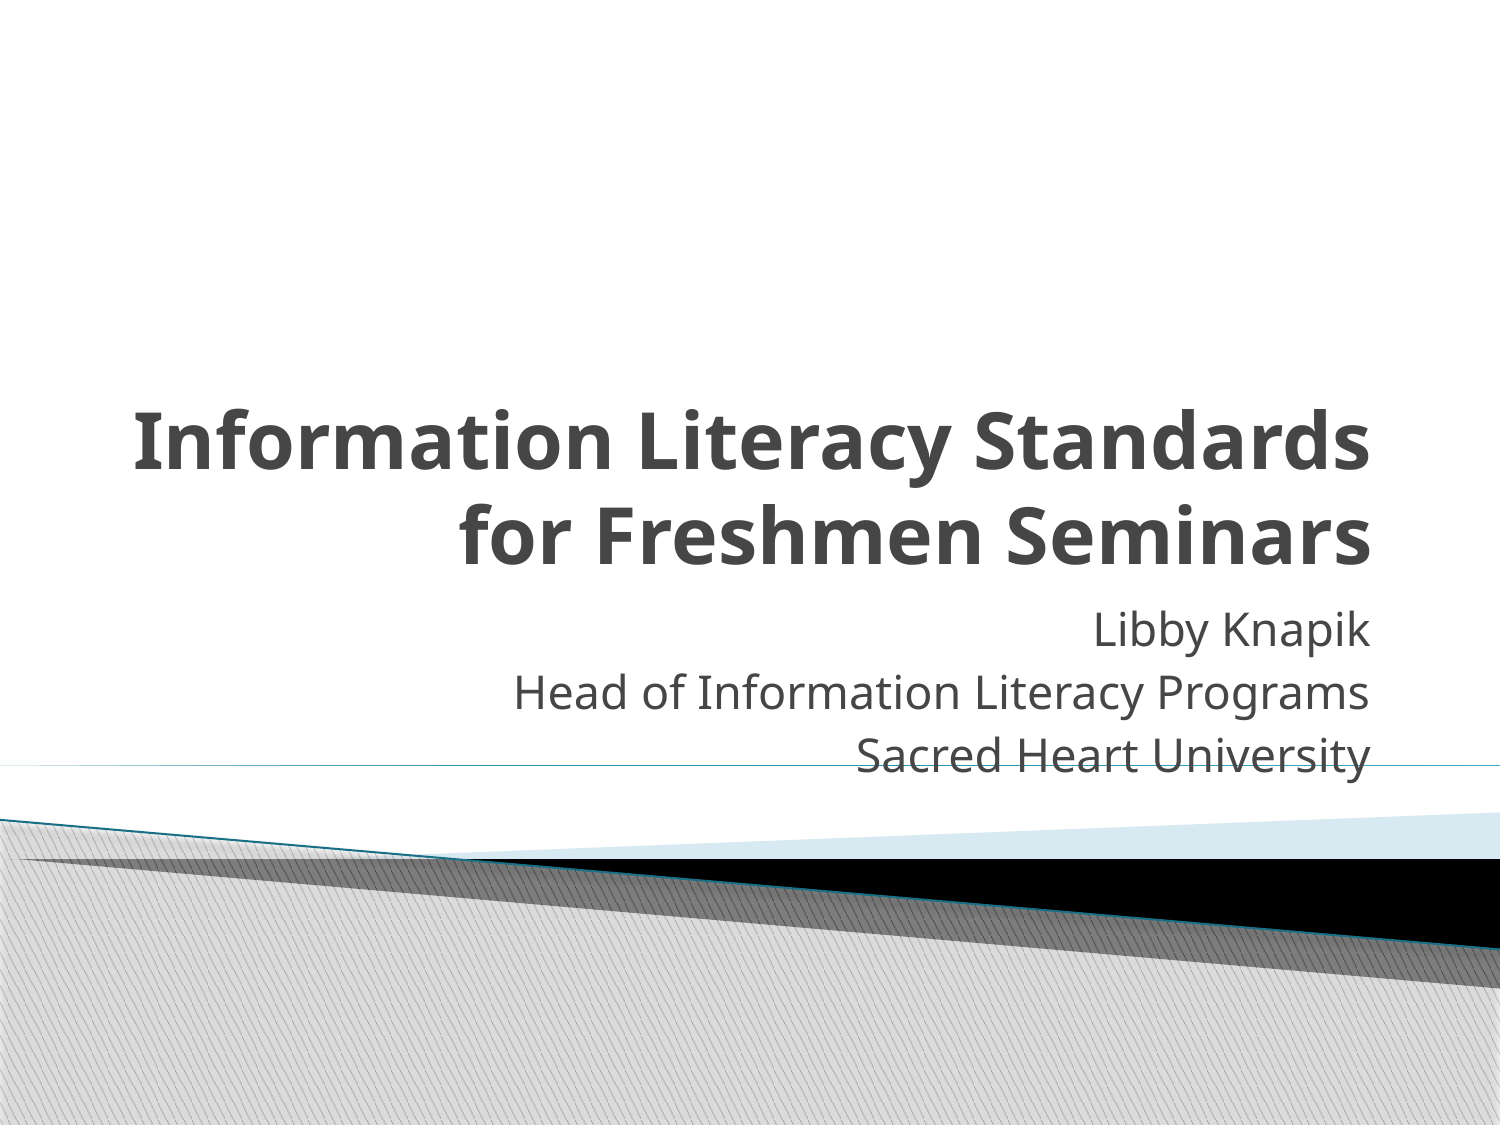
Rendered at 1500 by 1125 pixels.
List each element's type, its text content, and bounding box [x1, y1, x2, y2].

title Information Literacy Standards for Freshmen Seminars [112, 287, 1388, 588]
subtitle Libby Knapik Head of Information Literacy Programs Sacred Heart University [112, 592, 1388, 790]
picture [5, 859, 1500, 989]
